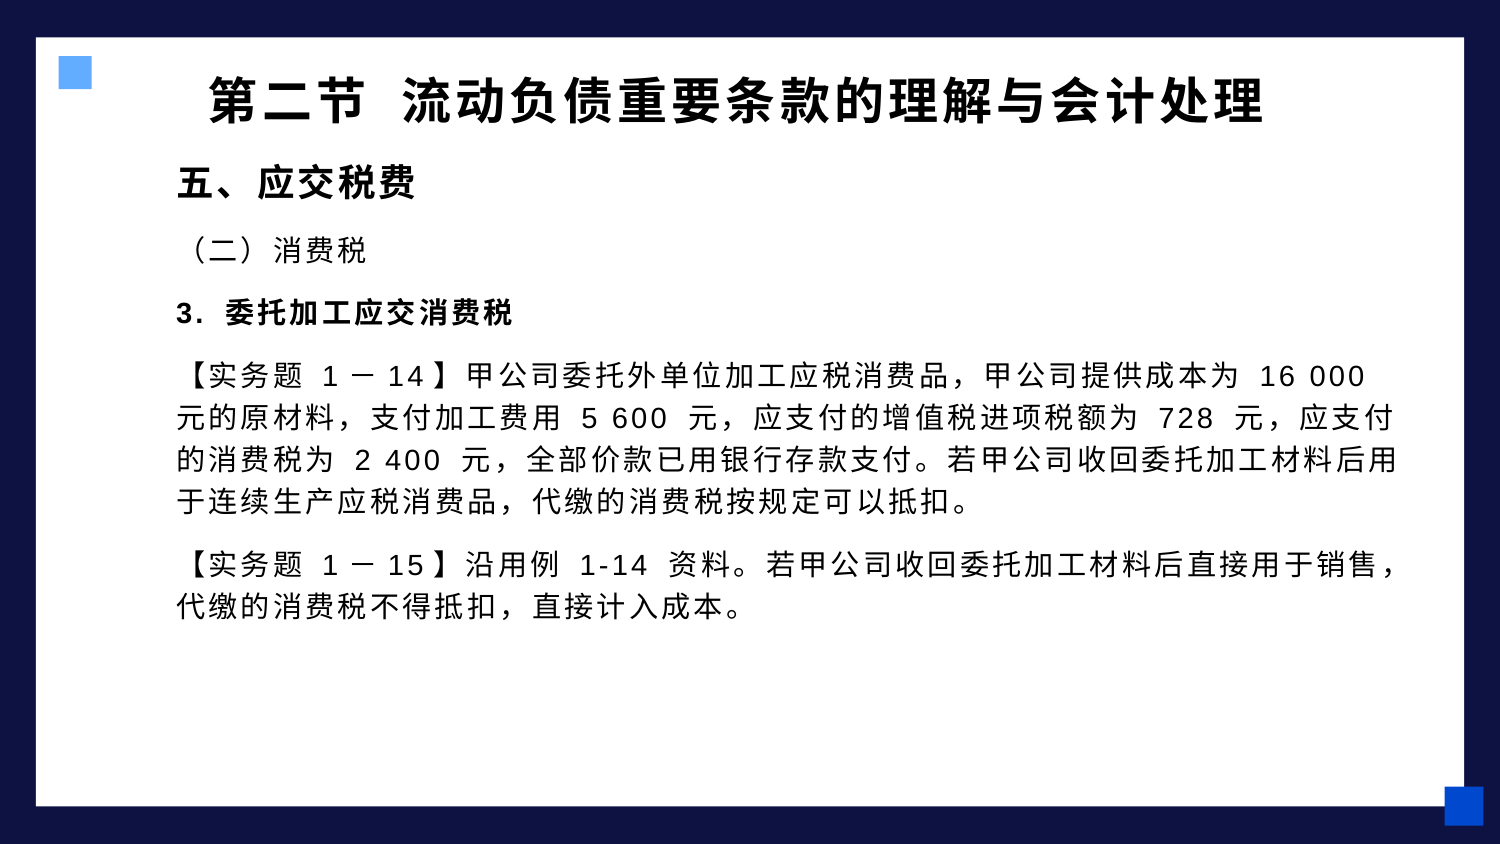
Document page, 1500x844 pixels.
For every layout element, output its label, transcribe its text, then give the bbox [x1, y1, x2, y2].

title 第二节 流动负债重要条款的理解与会计处理 [141, 48, 1327, 138]
list 五、应交税费 （二）消费税 3. 委托加工应交消费税 【实务题 1－14】甲公司委托外单位加工应税消费品，甲公司提供成本为 16 000 元的原材料，支付加工费用 5 600 元，应支付的增值税进项税额为 728 元，应支付的消费税为 2 400 元，全部价款已用银行存款支付。若甲公司收回委托加工材料后用于连续生产应税消费品，代缴的消费税按规定可以抵扣。 【实务题 1－15】沿用例 1-14 资料。若甲公司收回委托加工材料后直接用于销售，代缴的消费税不得抵扣，直接计入成本。 [159, 150, 1416, 575]
